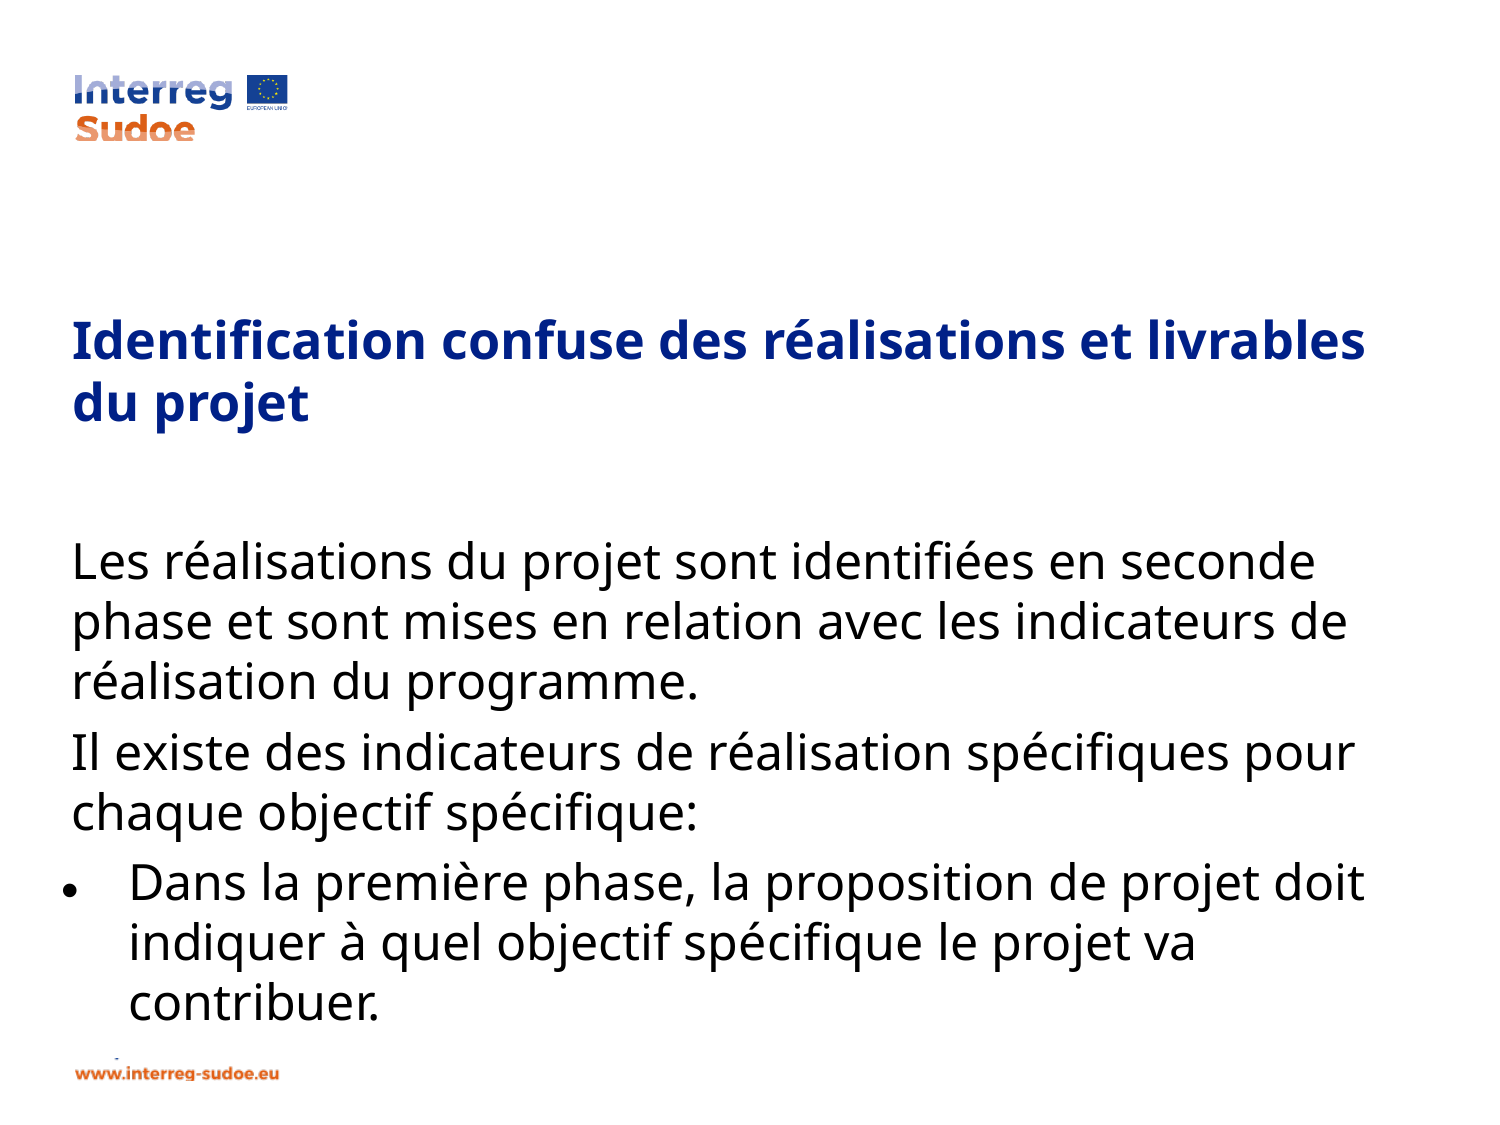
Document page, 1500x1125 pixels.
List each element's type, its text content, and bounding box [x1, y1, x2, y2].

title Identification confuse des réalisations et livrables du projet [57, 299, 1438, 450]
list Les réalisations du projet sont identifiées en seconde phase et sont mises en relation avec les indicateurs de réalisation du programme. Il existe des indicateurs de réalisation spécifiques pour chaque objectif spécifique: Dans la première phase, la proposition de projet doit indiquer à quel objectif spécifique le projet va contribuer. [56, 488, 1438, 1038]
